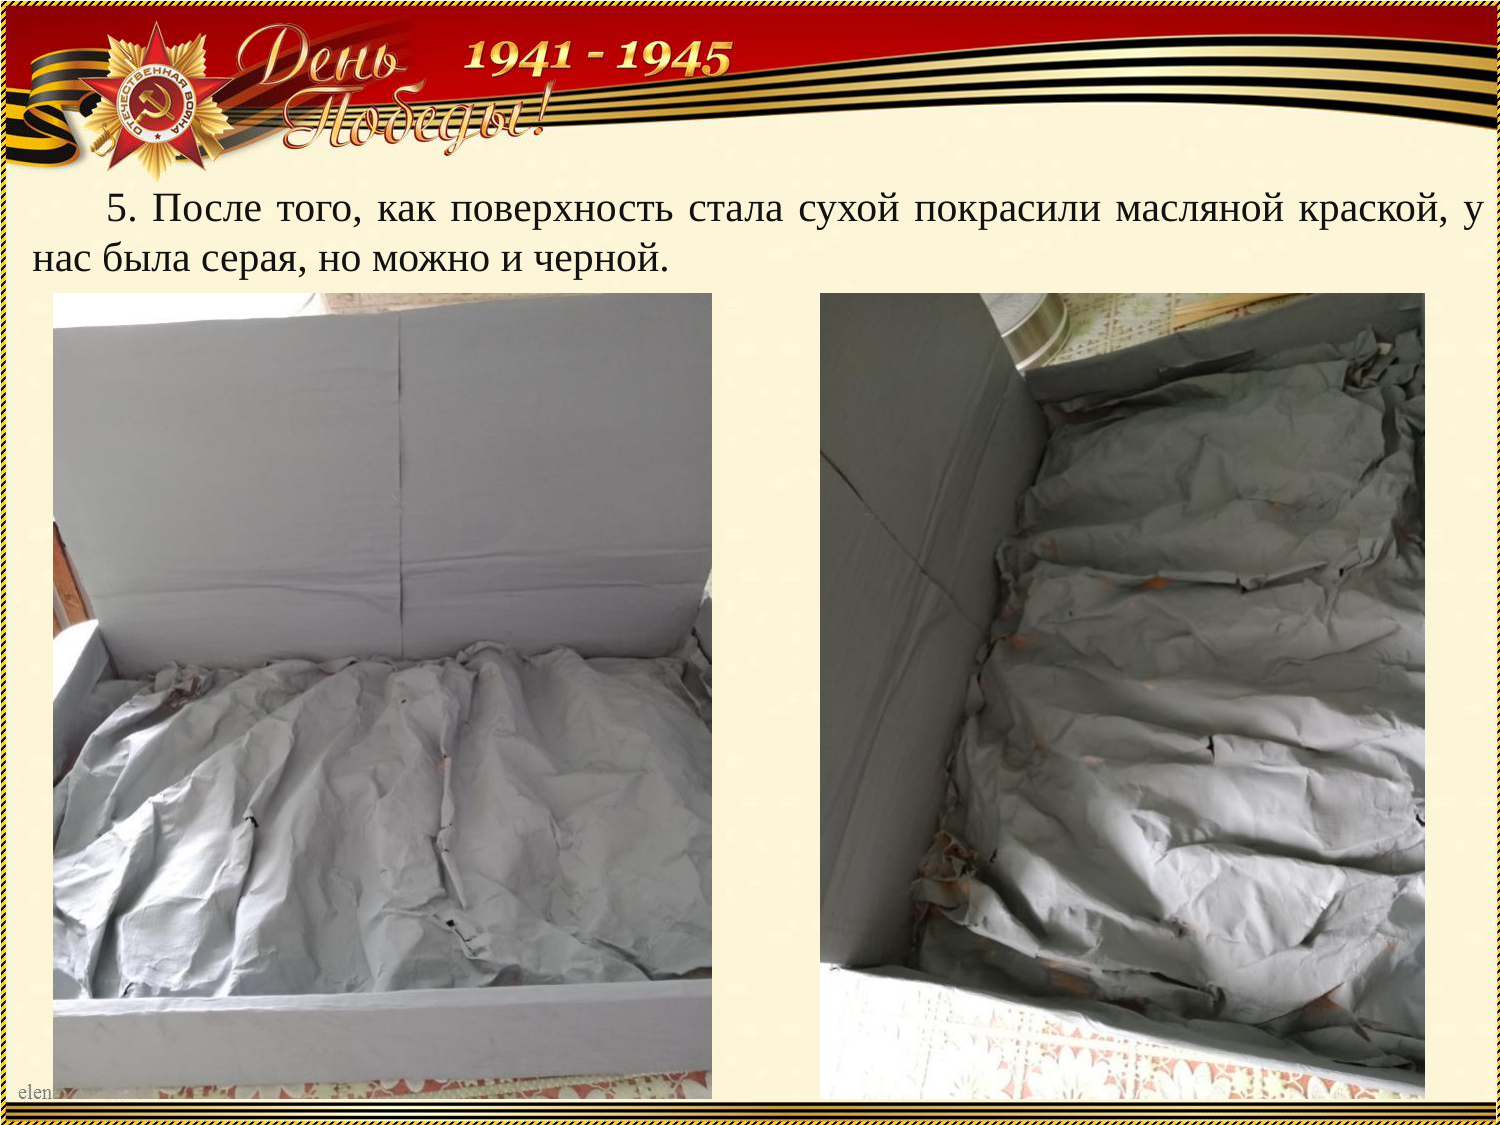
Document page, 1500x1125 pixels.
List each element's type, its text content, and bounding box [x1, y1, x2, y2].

picture [0, 0, 1500, 1125]
text_box 5. После того, как поверхность стала сухой покрасили масляной краской, у нас была серая, но можно и черной. [17, 172, 1500, 288]
